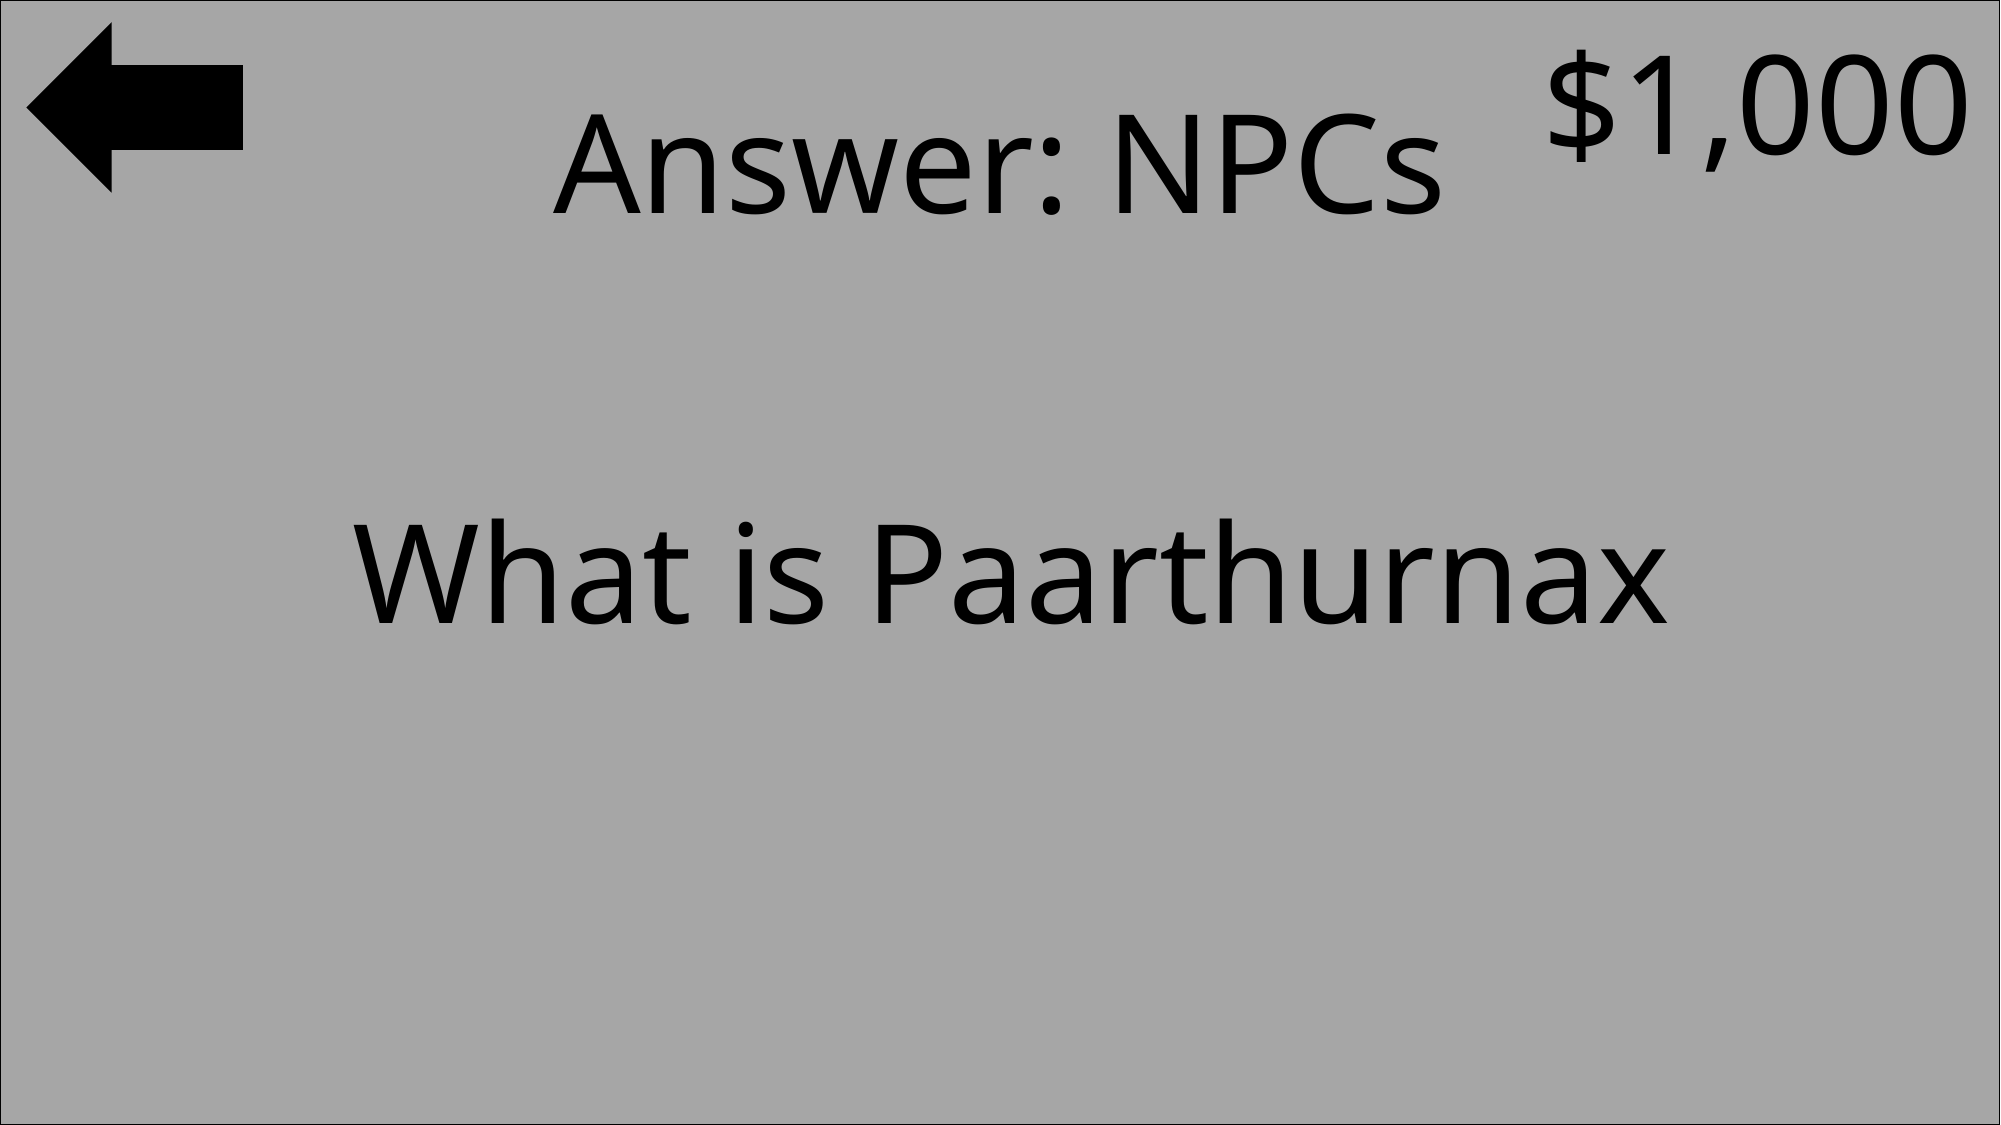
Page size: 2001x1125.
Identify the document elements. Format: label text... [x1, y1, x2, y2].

text_box [26, 22, 243, 193]
text_box [0, 0, 2000, 1125]
text_box $1,000 [1516, 1, 2000, 219]
text_box Answer: NPCs [137, 59, 1863, 278]
text_box What is Paarthurnax [149, 497, 1875, 697]
